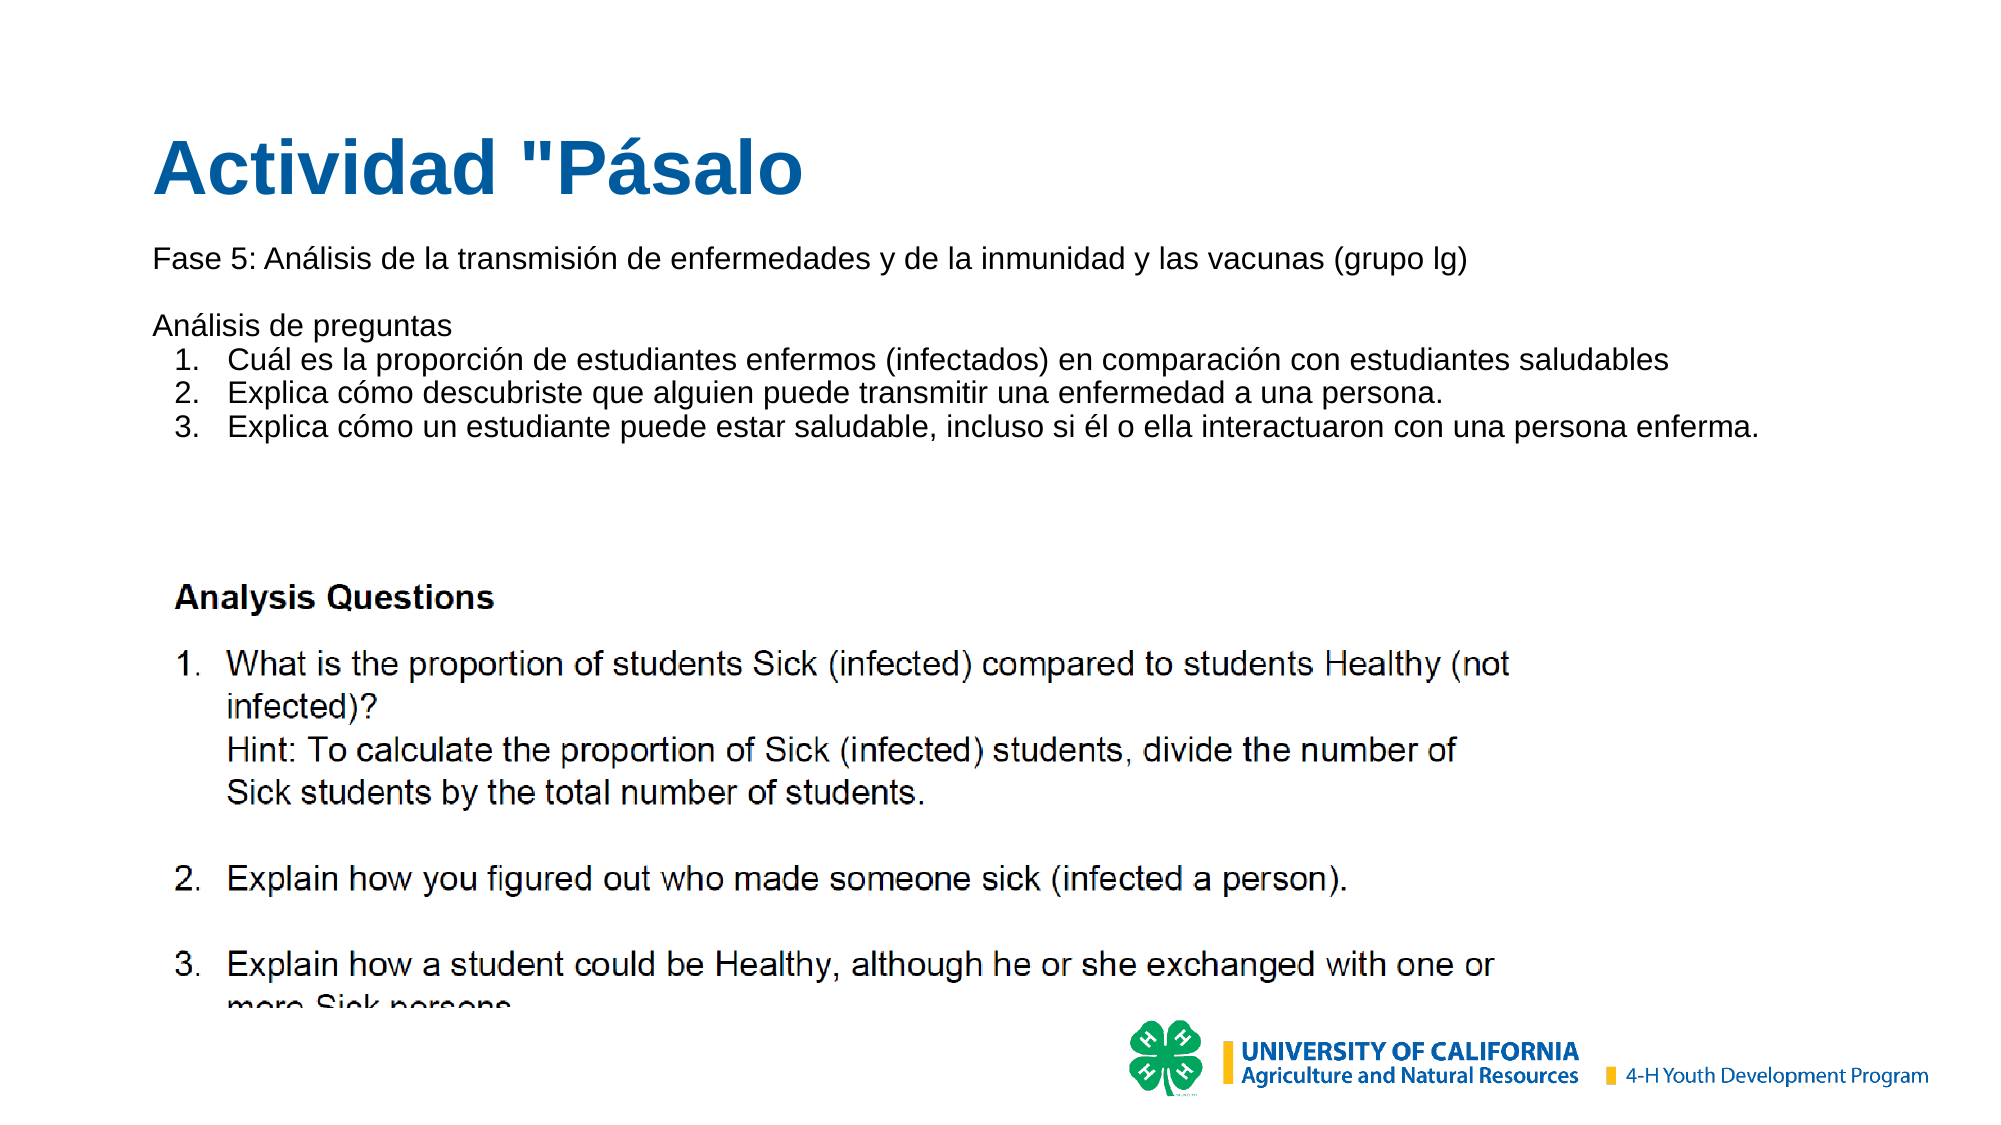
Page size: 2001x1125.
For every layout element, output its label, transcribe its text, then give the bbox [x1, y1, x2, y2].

picture [1125, 1014, 1935, 1100]
list Fase 5: Análisis de la transmisión de enfermedades y de la inmunidad y las vacunas (grupo lg) Análisis de preguntas Cuál es la proporción de estudiantes enfermos (infectados) en comparación con estudiantes saludables Explica cómo descubriste que alguien puede transmitir una enfermedad a una persona. Explica cómo un estudiante puede estar saludable, incluso si él o ella interactuaron con una persona enferma. [137, 234, 1863, 1043]
title Actividad "Pásalo [137, 120, 1863, 234]
picture [152, 576, 1562, 1008]
